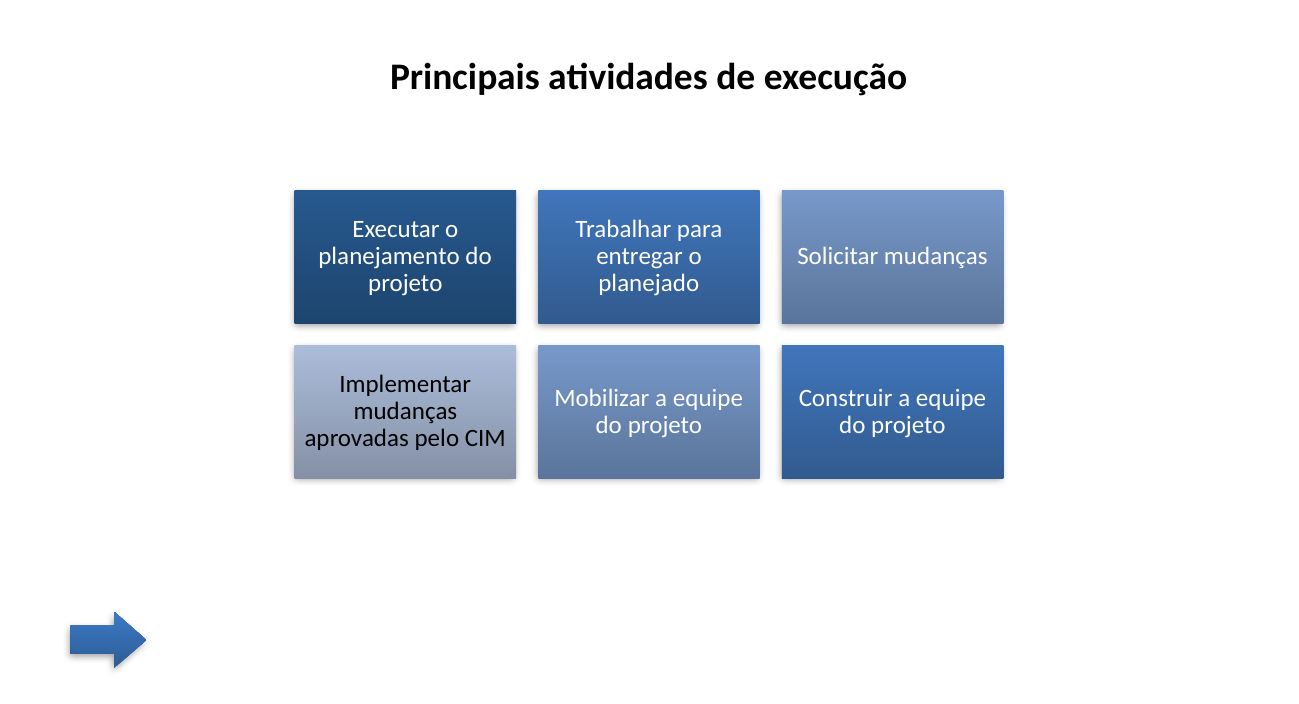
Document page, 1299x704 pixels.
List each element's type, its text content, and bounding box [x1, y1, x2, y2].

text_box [294, 190, 1004, 479]
text_box [70, 611, 147, 669]
text_box Principais atividades de execução [0, 44, 1299, 106]
